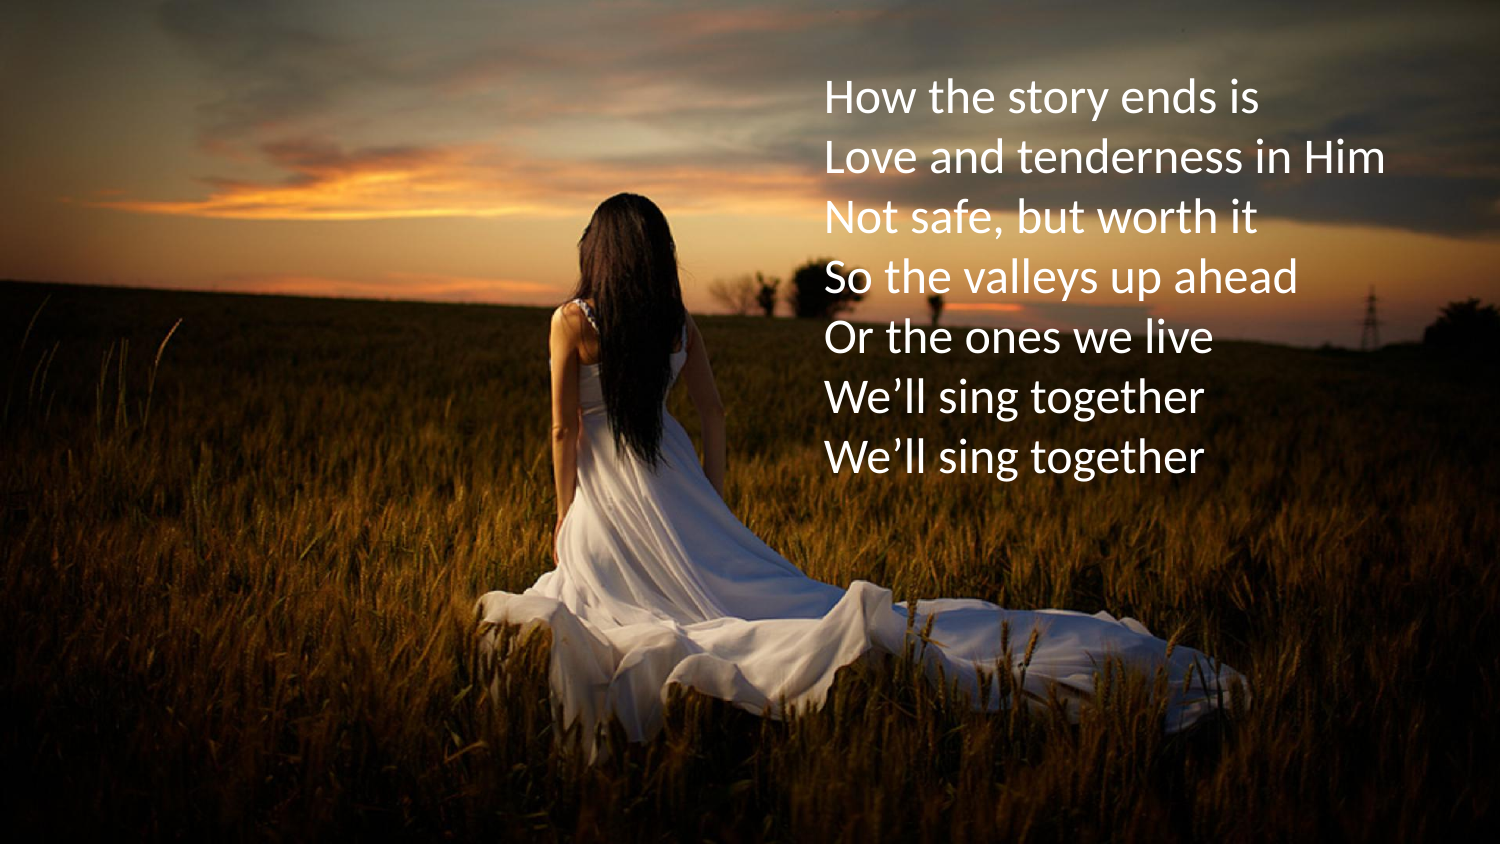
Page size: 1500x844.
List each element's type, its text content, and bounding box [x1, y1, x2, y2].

picture [0, 0, 1500, 844]
text_box How the story ends is Love and tenderness in Him Not safe, but worth it So the valleys up ahead Or the ones we live We’ll sing together We’ll sing together [809, 55, 1447, 491]
